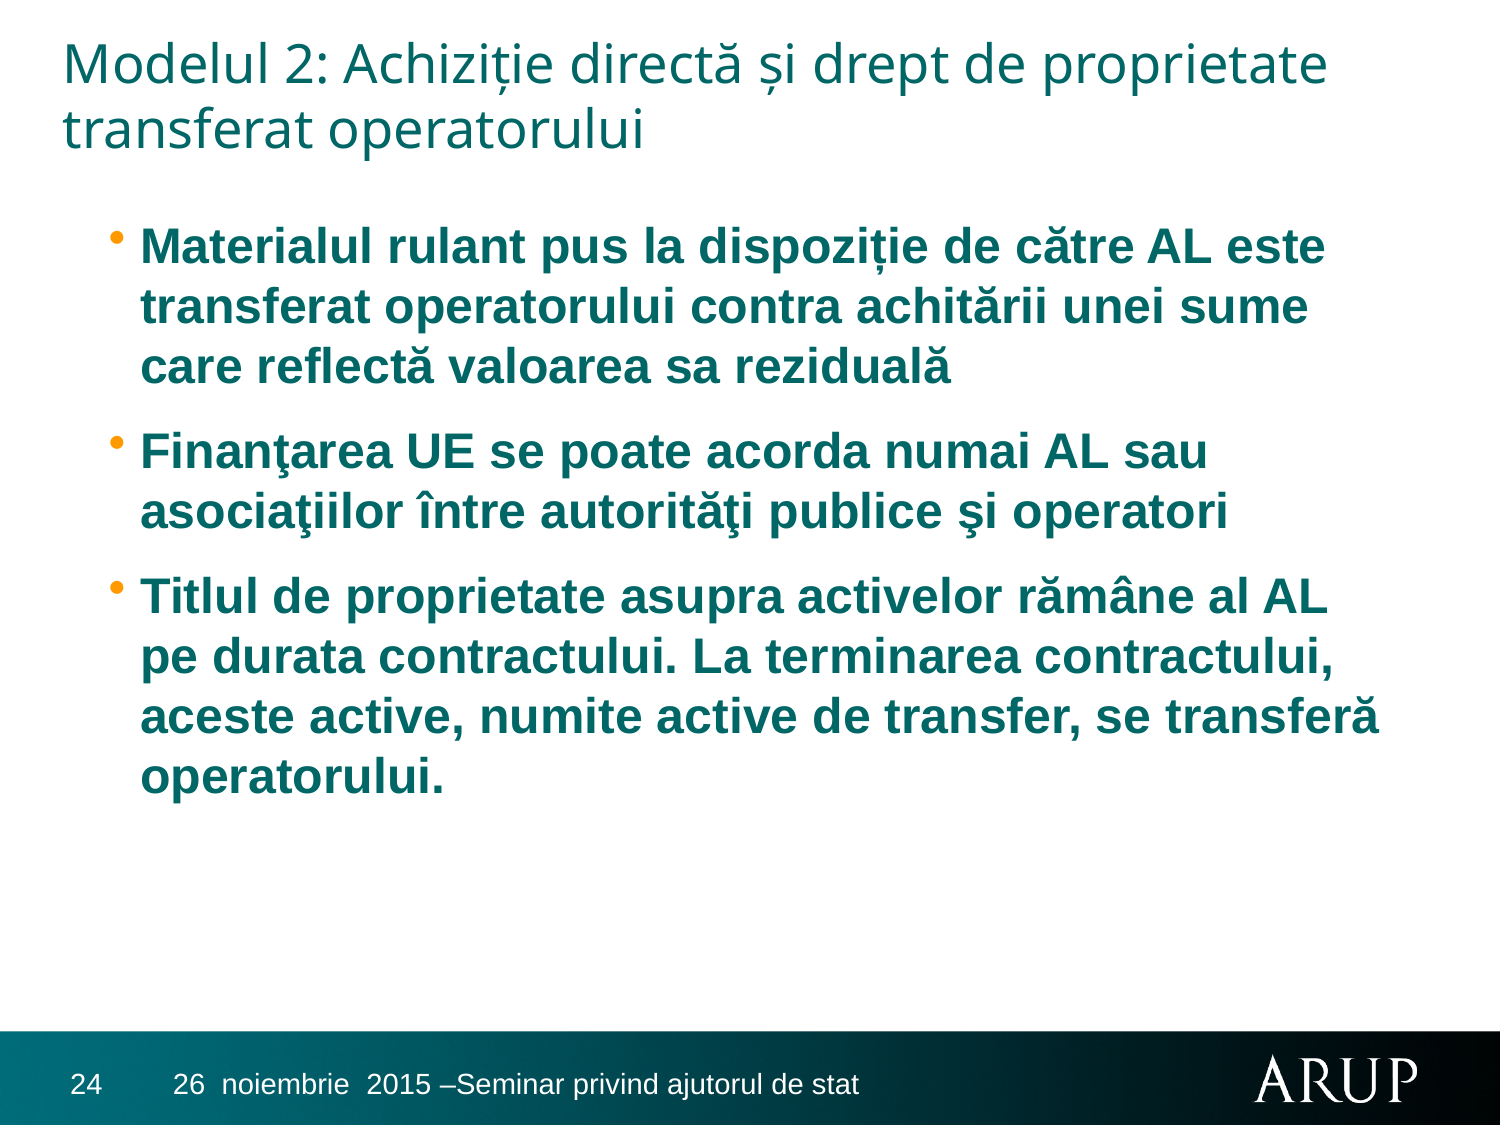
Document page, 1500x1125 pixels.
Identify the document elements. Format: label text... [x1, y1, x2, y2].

title Modelul 2: Achiziţie directă şi drept de proprietate transferat operatorului [63, 28, 1437, 160]
list Materialul rulant pus la dispoziție de către AL este transferat operatorului contra achitării unei sume care reflectă valoarea sa reziduală Finanţarea UE se poate acorda numai AL sau asociaţiilor între autorităţi publice şi operatori Titlul de proprietate asupra activelor rămâne al AL pe durata contractului. La terminarea contractului, aceste active, numite active de transfer, se transferă operatorului. [108, 213, 1390, 820]
footer 26 noiembrie 2015 –Seminar privind ajutorul de stat [158, 1057, 1199, 1118]
slide_number 24 [55, 1057, 158, 1118]
picture [0, 1030, 1500, 1125]
